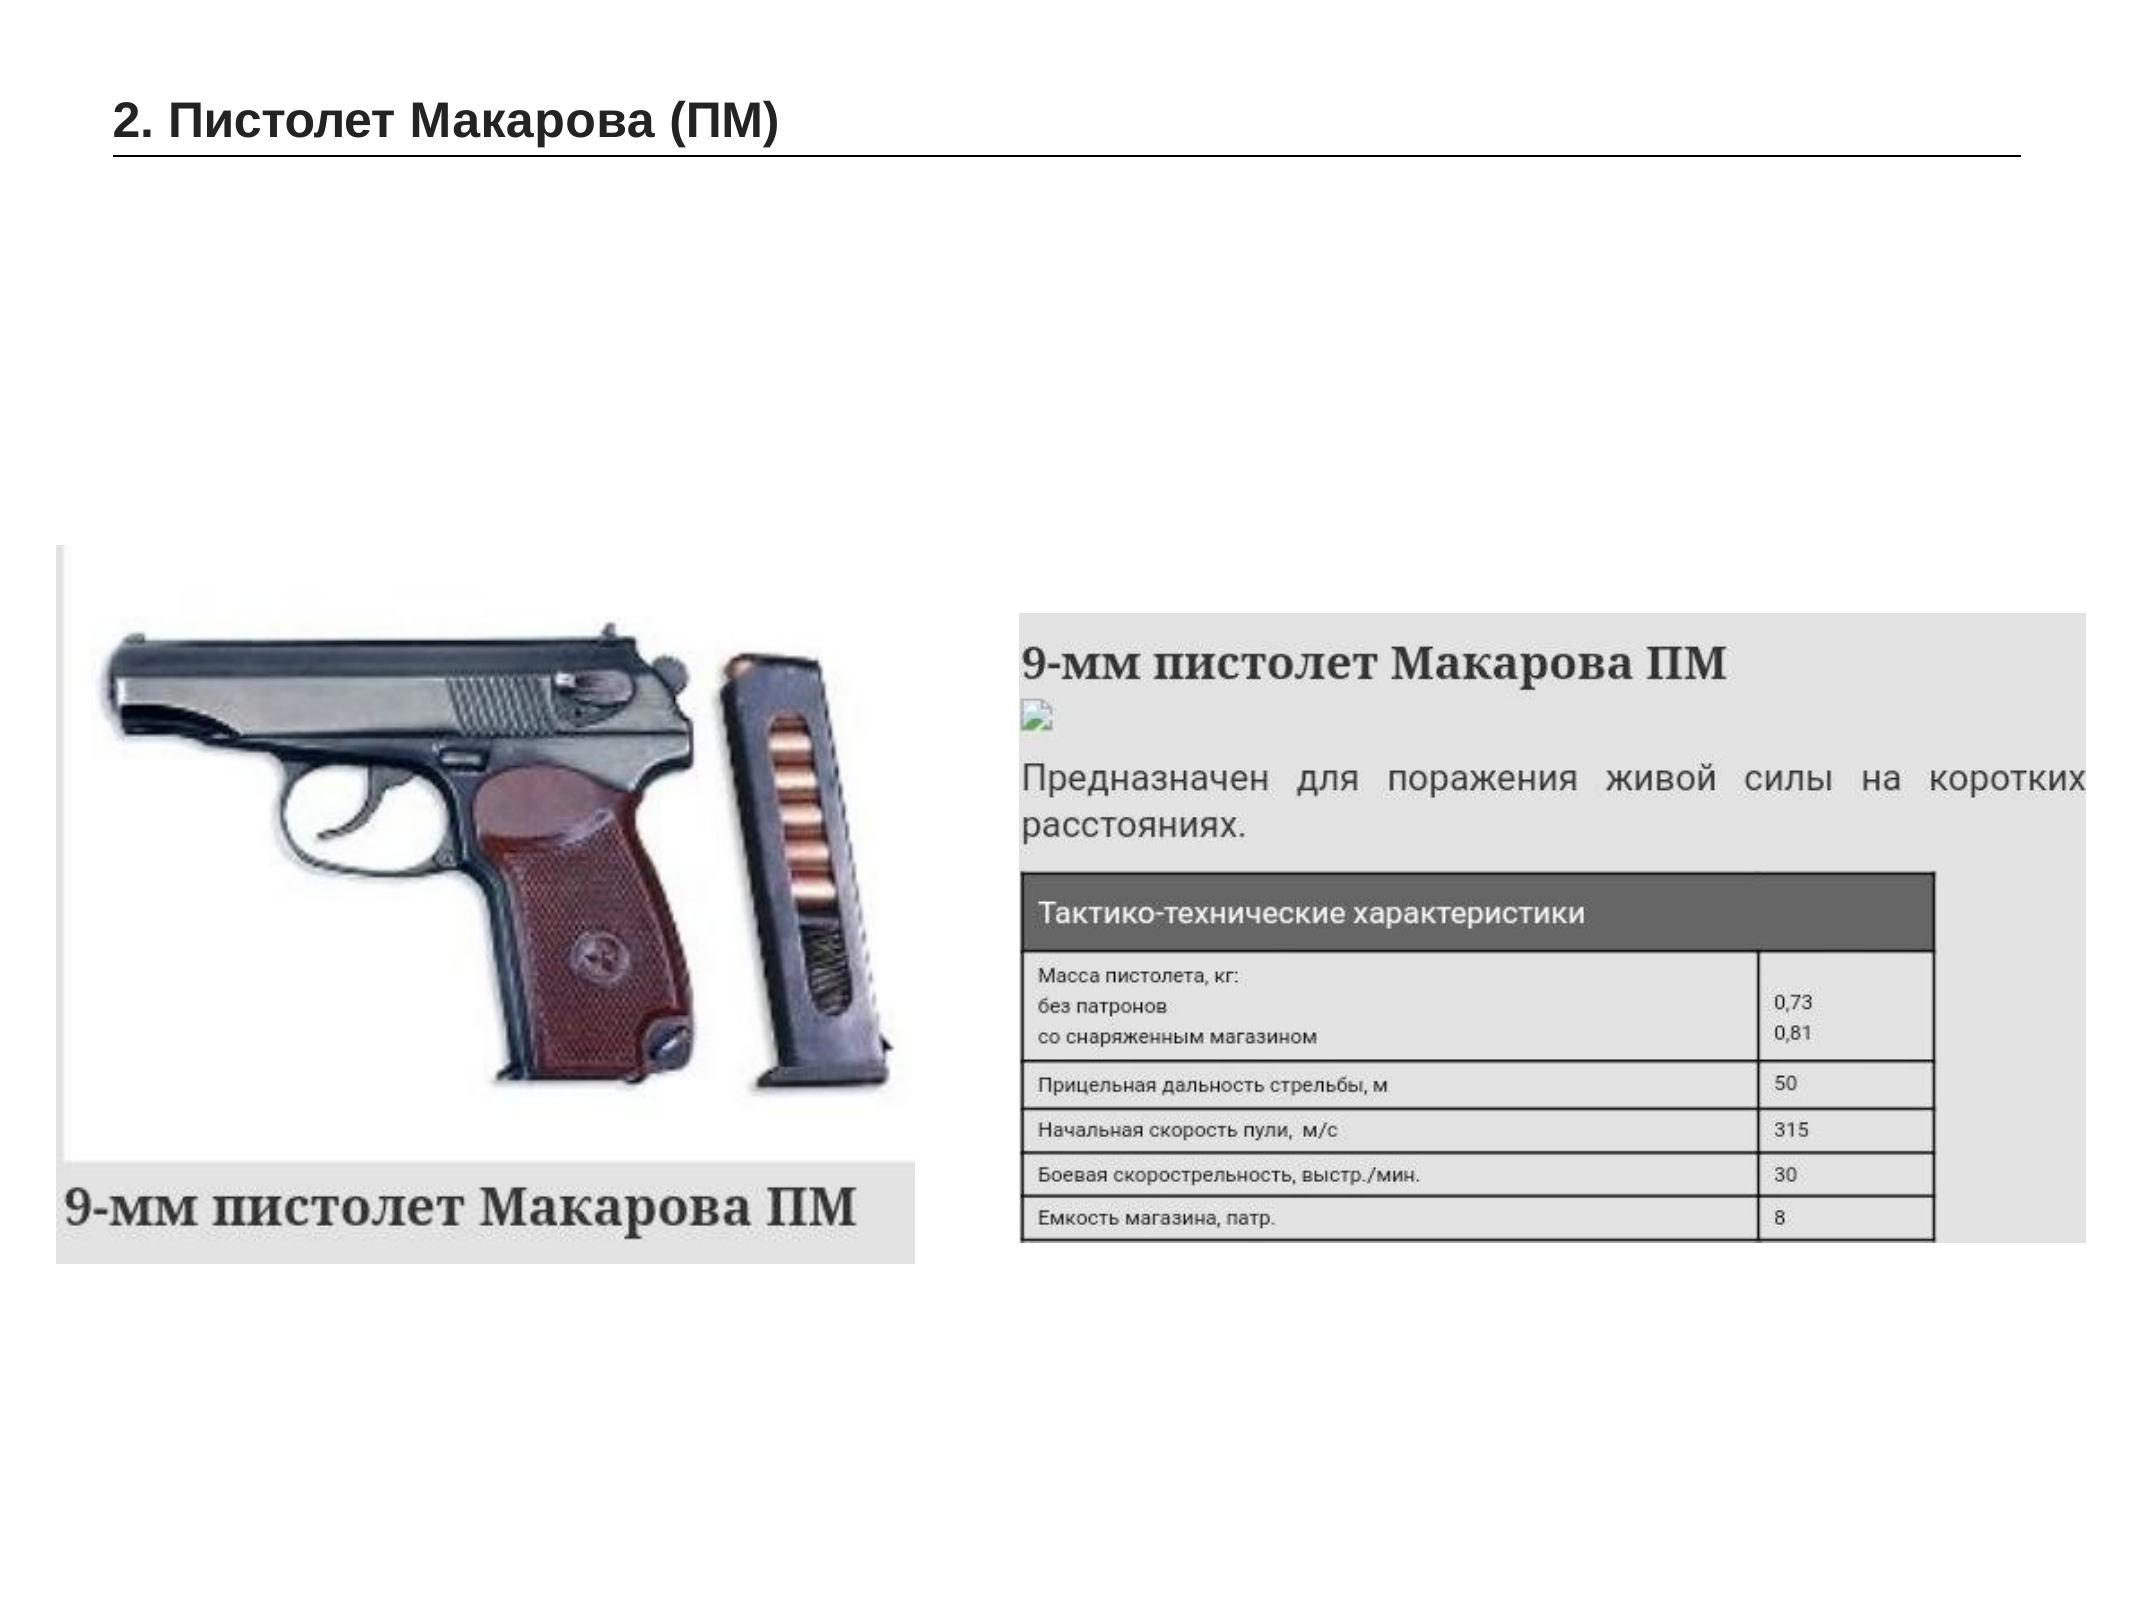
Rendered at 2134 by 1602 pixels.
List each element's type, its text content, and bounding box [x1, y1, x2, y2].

picture [56, 545, 916, 1264]
picture [1019, 613, 2086, 1243]
text_box 2. Пистолет Макарова (ПМ) [110, 85, 783, 148]
